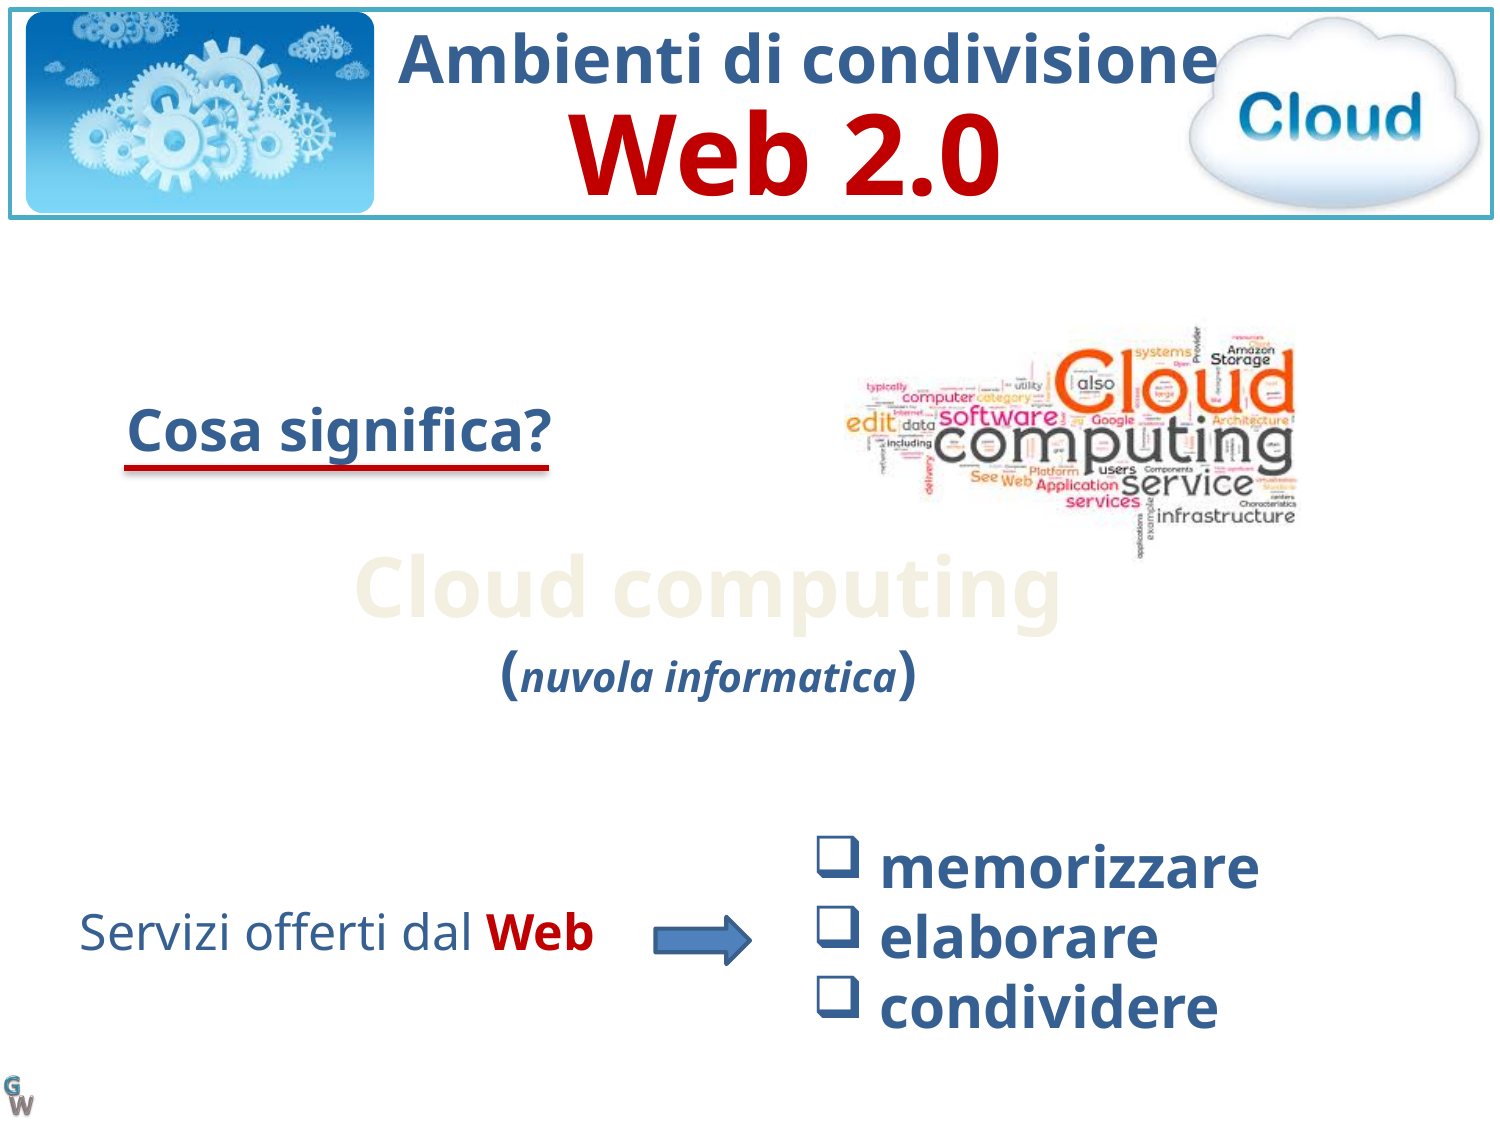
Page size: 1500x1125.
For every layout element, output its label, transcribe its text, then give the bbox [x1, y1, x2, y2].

text_box Cloud computing (nuvola informatica) [277, 527, 1140, 712]
text_box Web 2.0 [553, 220, 1019, 226]
text_box [1486, 7, 1494, 220]
text_box memorizzare elaborare condividere [797, 822, 1376, 1047]
picture [844, 302, 1301, 574]
text_box Servizi offerti dal Web [64, 893, 797, 968]
text_box Cosa significa? [112, 385, 798, 471]
text_box [653, 914, 753, 967]
picture [25, 11, 375, 214]
text_box [8, 7, 1179, 220]
picture [1177, 9, 1489, 218]
picture [0, 1058, 55, 1125]
